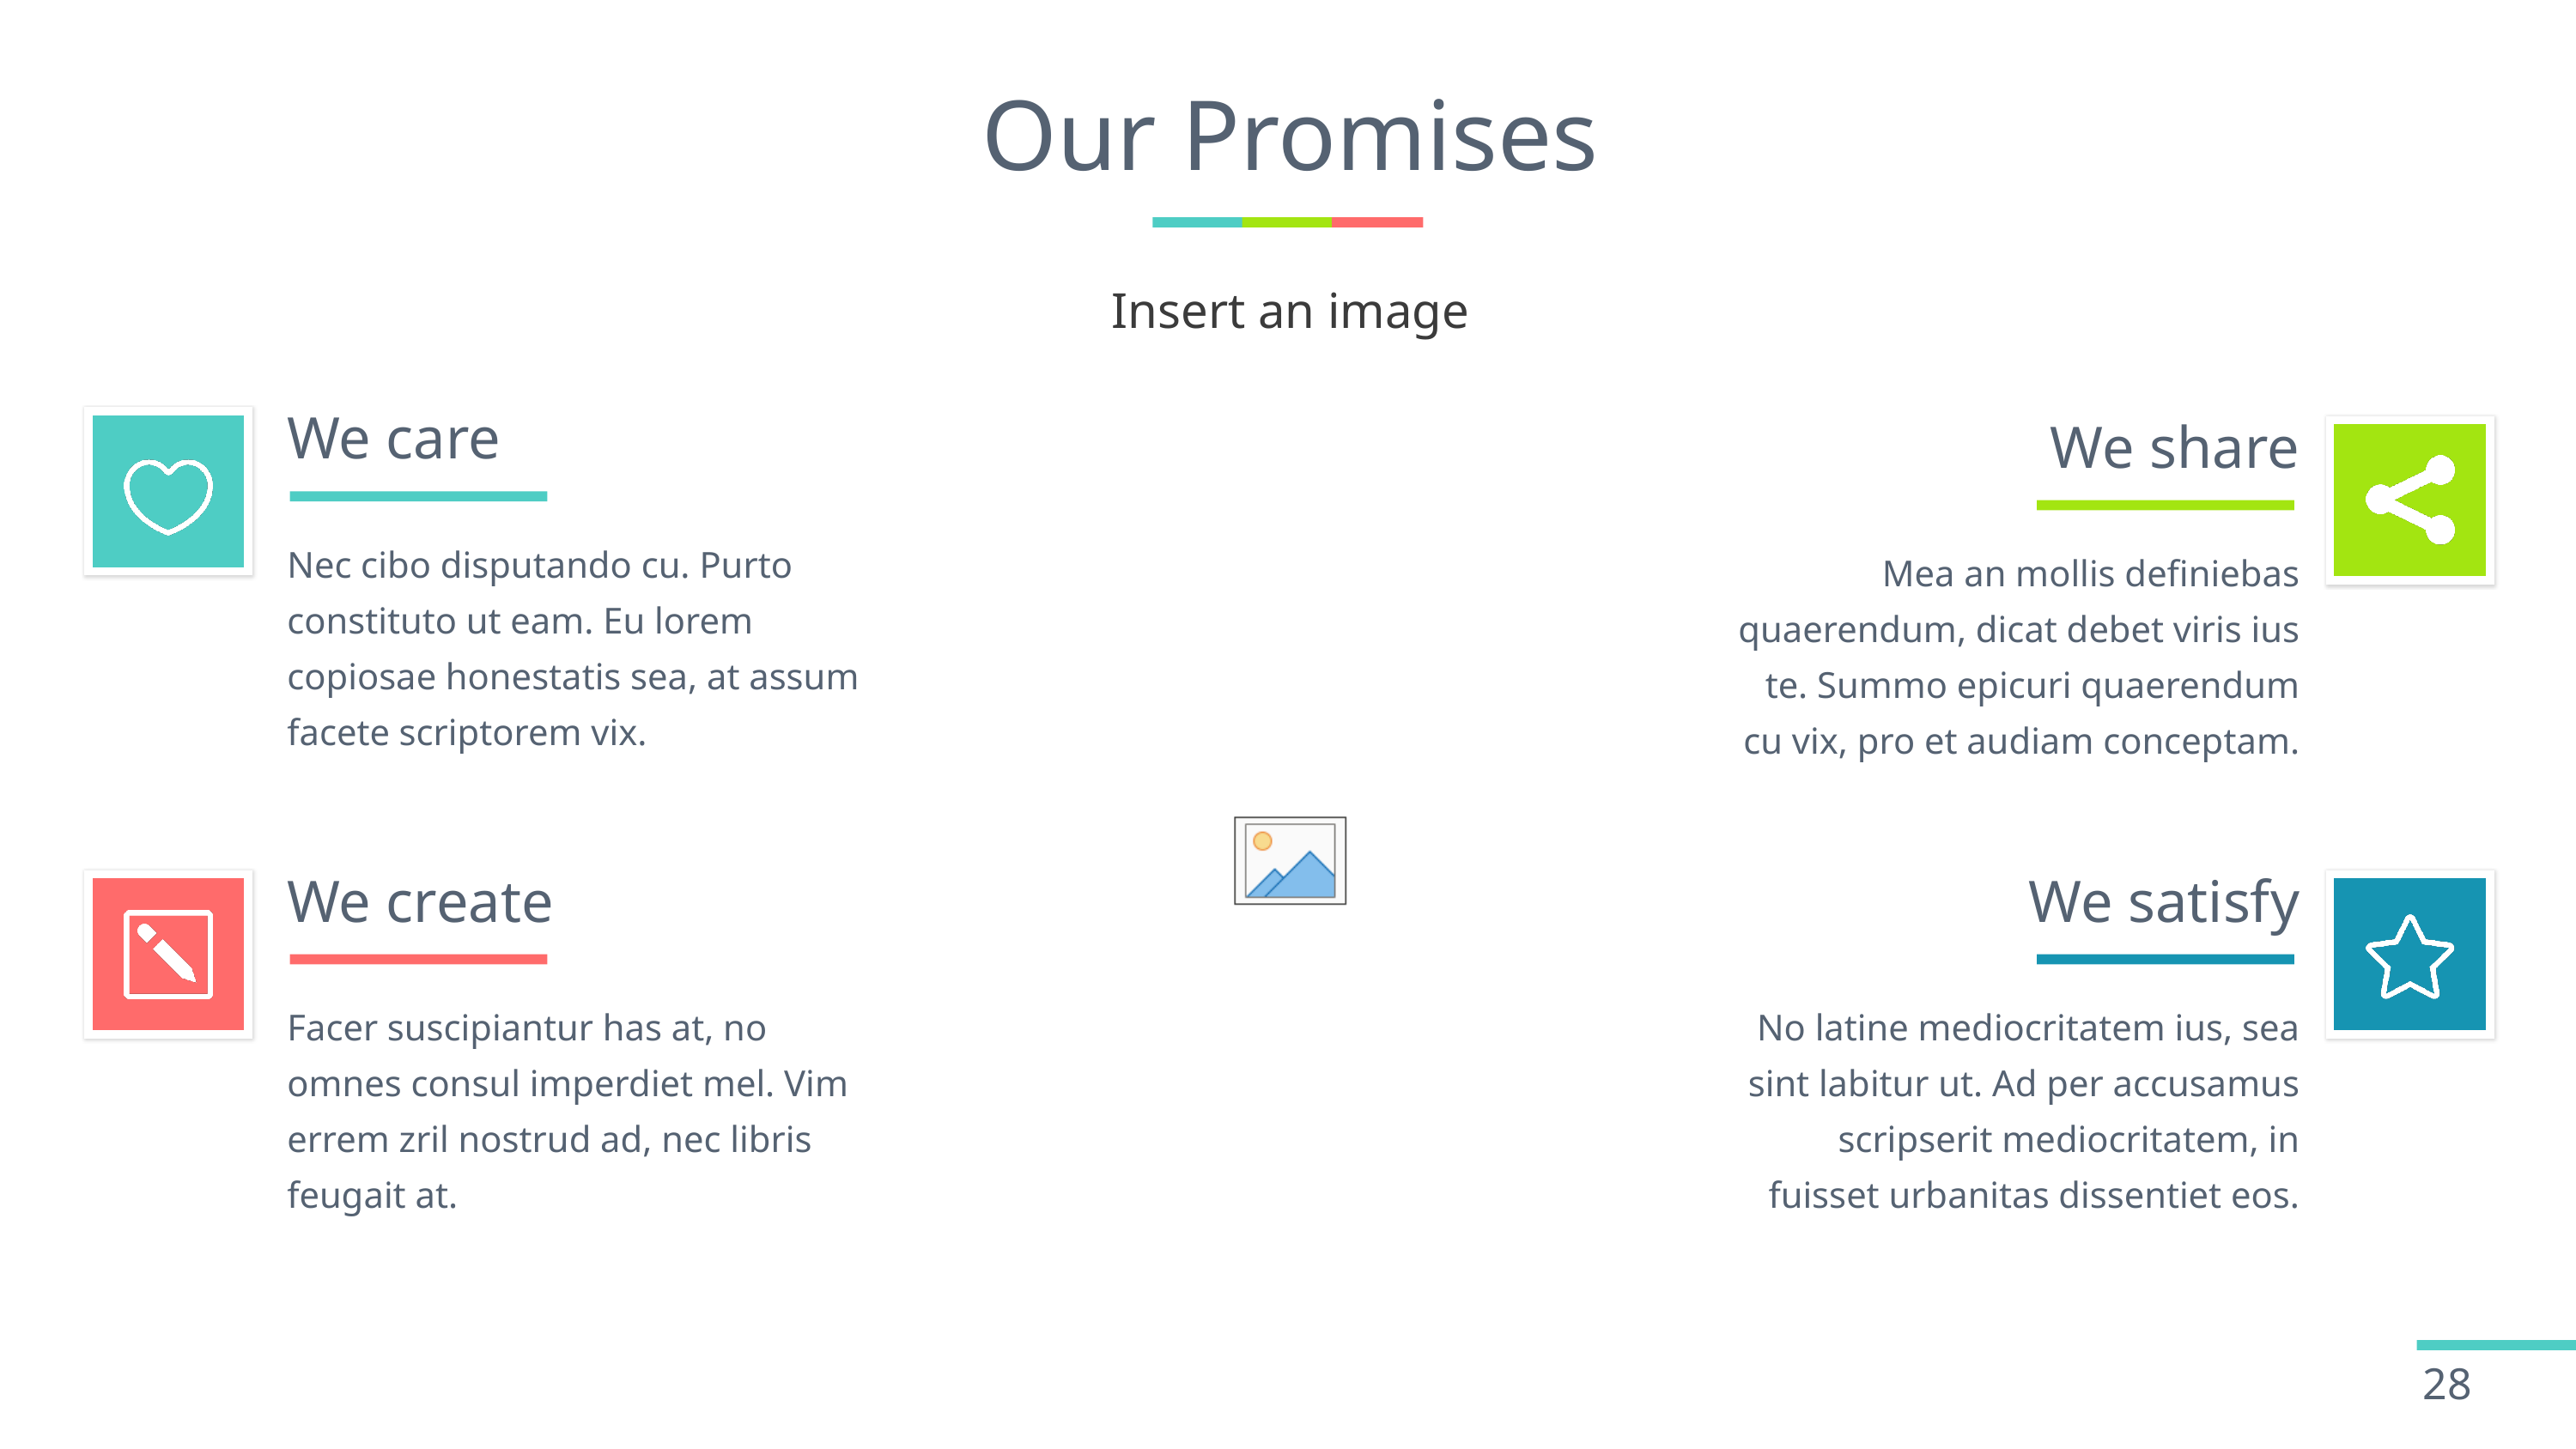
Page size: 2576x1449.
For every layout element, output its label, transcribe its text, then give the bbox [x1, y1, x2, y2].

picture [124, 910, 213, 999]
picture [124, 446, 213, 536]
title Our Promises [69, 49, 2512, 230]
picture [2366, 910, 2455, 999]
list We create [274, 846, 862, 952]
list We share [1718, 392, 2313, 498]
list Mea an mollis definiebas quaerendum, dicat debet viris ius te. Summo epicuri quaerendum cu vix, pro et audiam conceptam. [1718, 531, 2313, 822]
list Facer suscipiantur has at, no omnes consul imperdiet mel. Vim errem zril nostrud ad, nec libris feugait at. [274, 985, 862, 1276]
picture [862, 273, 1718, 1449]
slide_number 28 [2409, 1351, 2576, 1421]
list We satisfy [1718, 846, 2313, 952]
list No latine mediocritatem ius, sea sint labitur ut. Ad per accusamus scripserit mediocritatem, in fuisset urbanitas dissentiet eos. [1718, 985, 2313, 1276]
list Nec cibo disputando cu. Purto constituto ut eam. Eu lorem copiosae honestatis sea, at assum facete scriptorem vix. [274, 523, 862, 813]
list We care [274, 383, 862, 489]
picture [2366, 455, 2455, 545]
